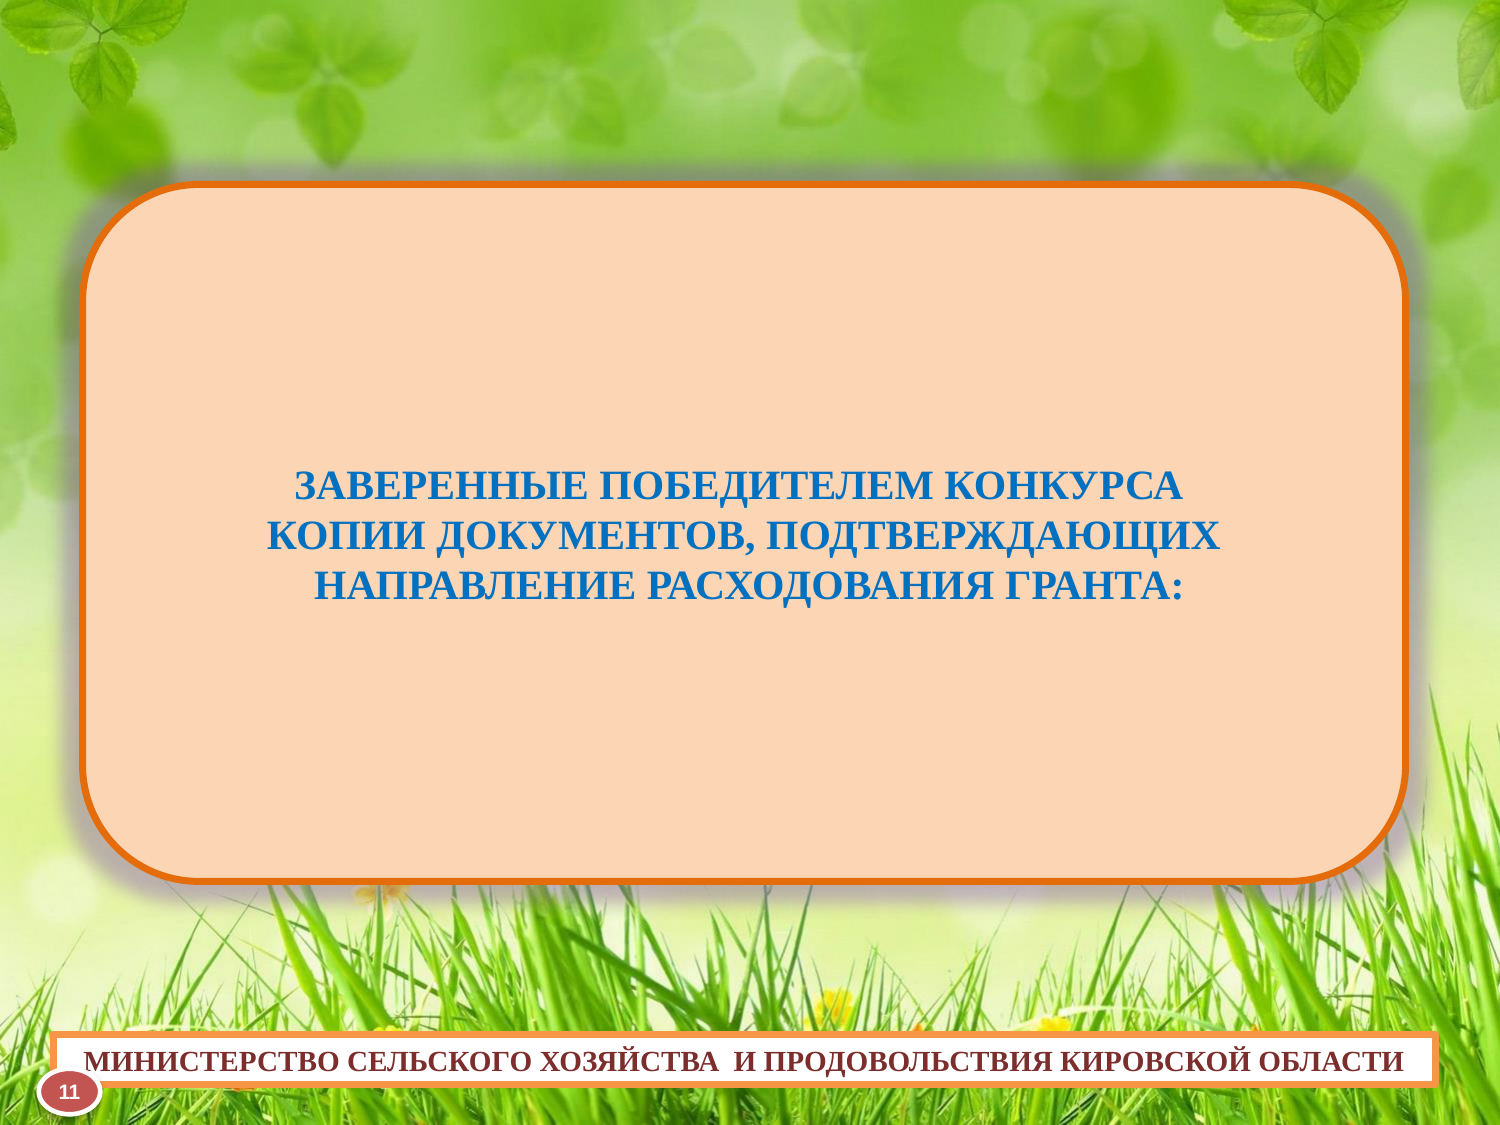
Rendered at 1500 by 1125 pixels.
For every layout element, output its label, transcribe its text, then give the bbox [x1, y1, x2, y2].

picture [0, 0, 1500, 1125]
text_box 11 [35, 1065, 104, 1118]
text_box ЗАВЕРЕННЫЕ ПОБЕДИТЕЛЕМ КОНКУРСА КОПИИ ДОКУМЕНТОВ, ПОДТВЕРЖДАЮЩИХ НАПРАВЛЕНИЕ РАСХОДОВАНИЯ ГРАНТА: [79, 180, 1410, 885]
text_box МИНИСТЕРСТВО СЕЛЬСКОГО ХОЗЯЙСТВА И ПРОДОВОЛЬСТВИЯ КИРОВСКОЙ ОБЛАСТИ [50, 1031, 1439, 1088]
